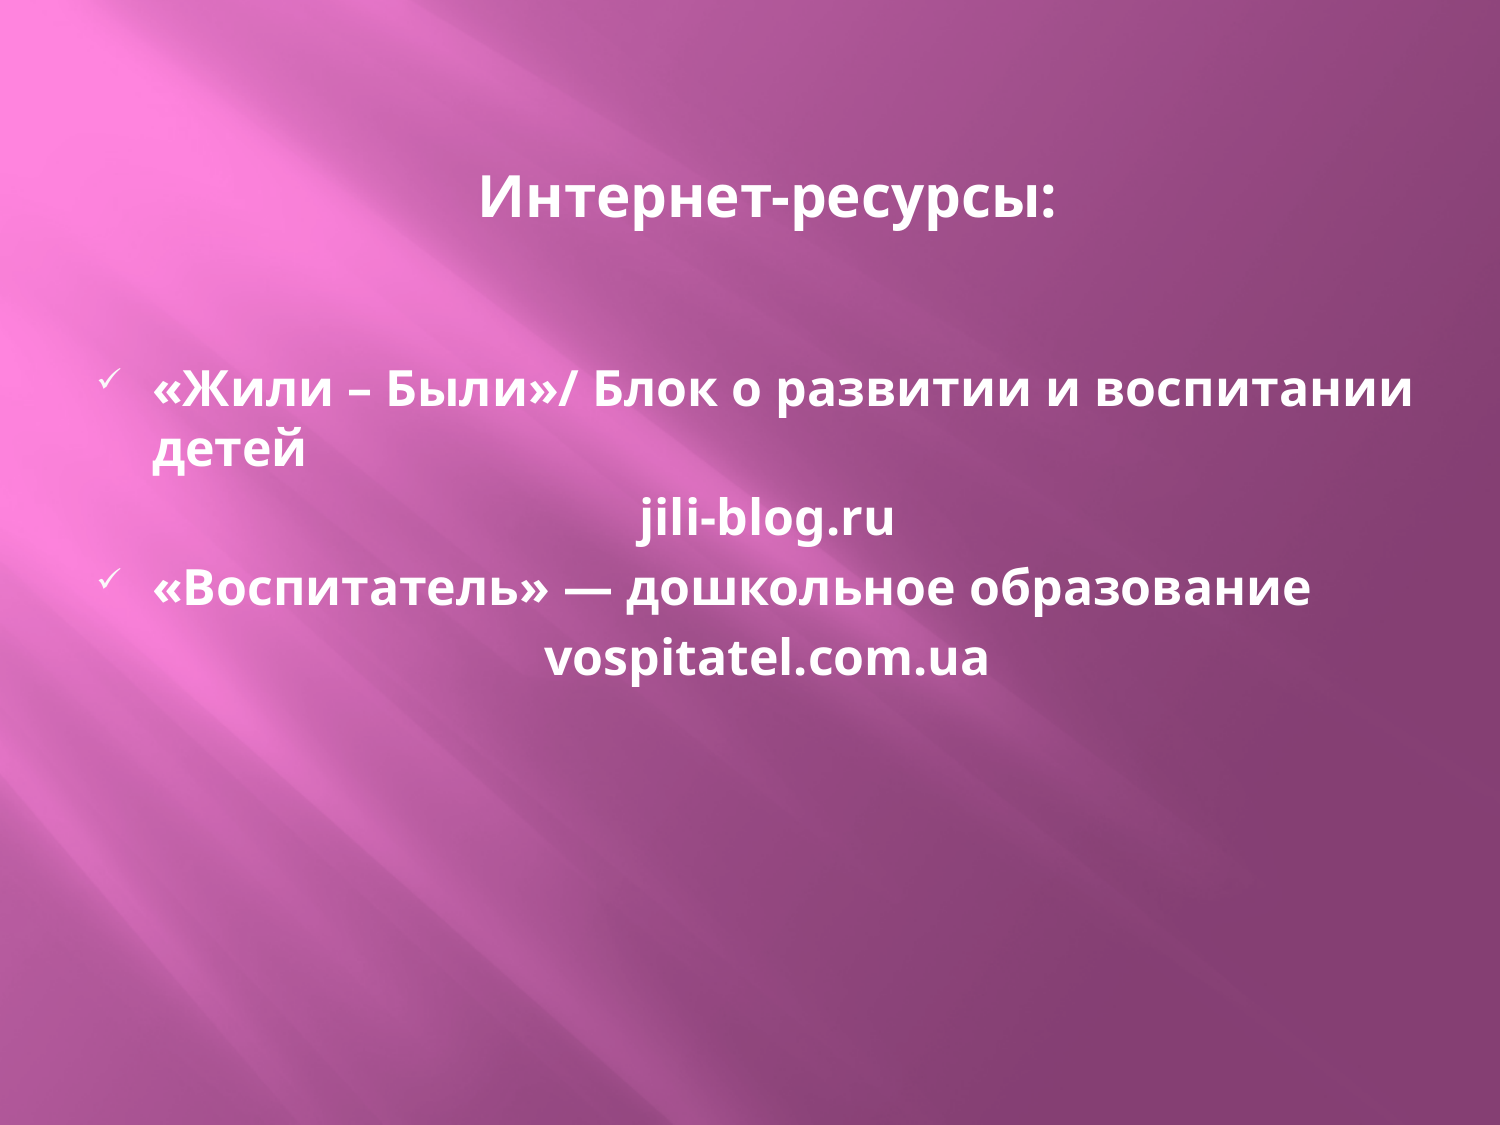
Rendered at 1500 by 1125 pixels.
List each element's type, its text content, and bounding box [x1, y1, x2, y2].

list Интернет-ресурсы: «Жили – Были»/ Блок о развитии и воспитании детей jili-blog.ru «Воспитатель» — дошкольное образование vospitatel.com.ua [88, 90, 1447, 1035]
